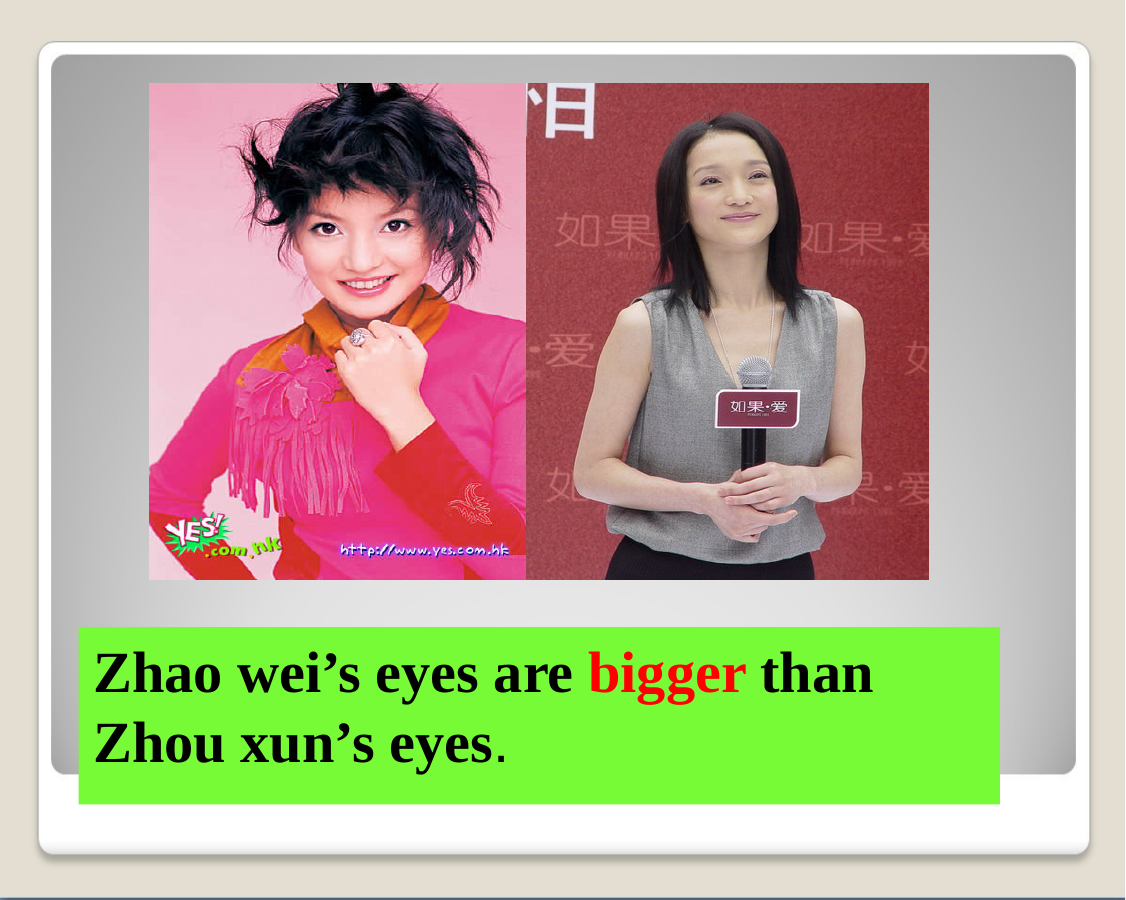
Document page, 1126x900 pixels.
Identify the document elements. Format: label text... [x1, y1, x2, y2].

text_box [148, 83, 930, 581]
text_box Zhao wei’s eyes are bigger than Zhou xun’s eyes. [78, 627, 1000, 805]
picture [0, 0, 1126, 900]
